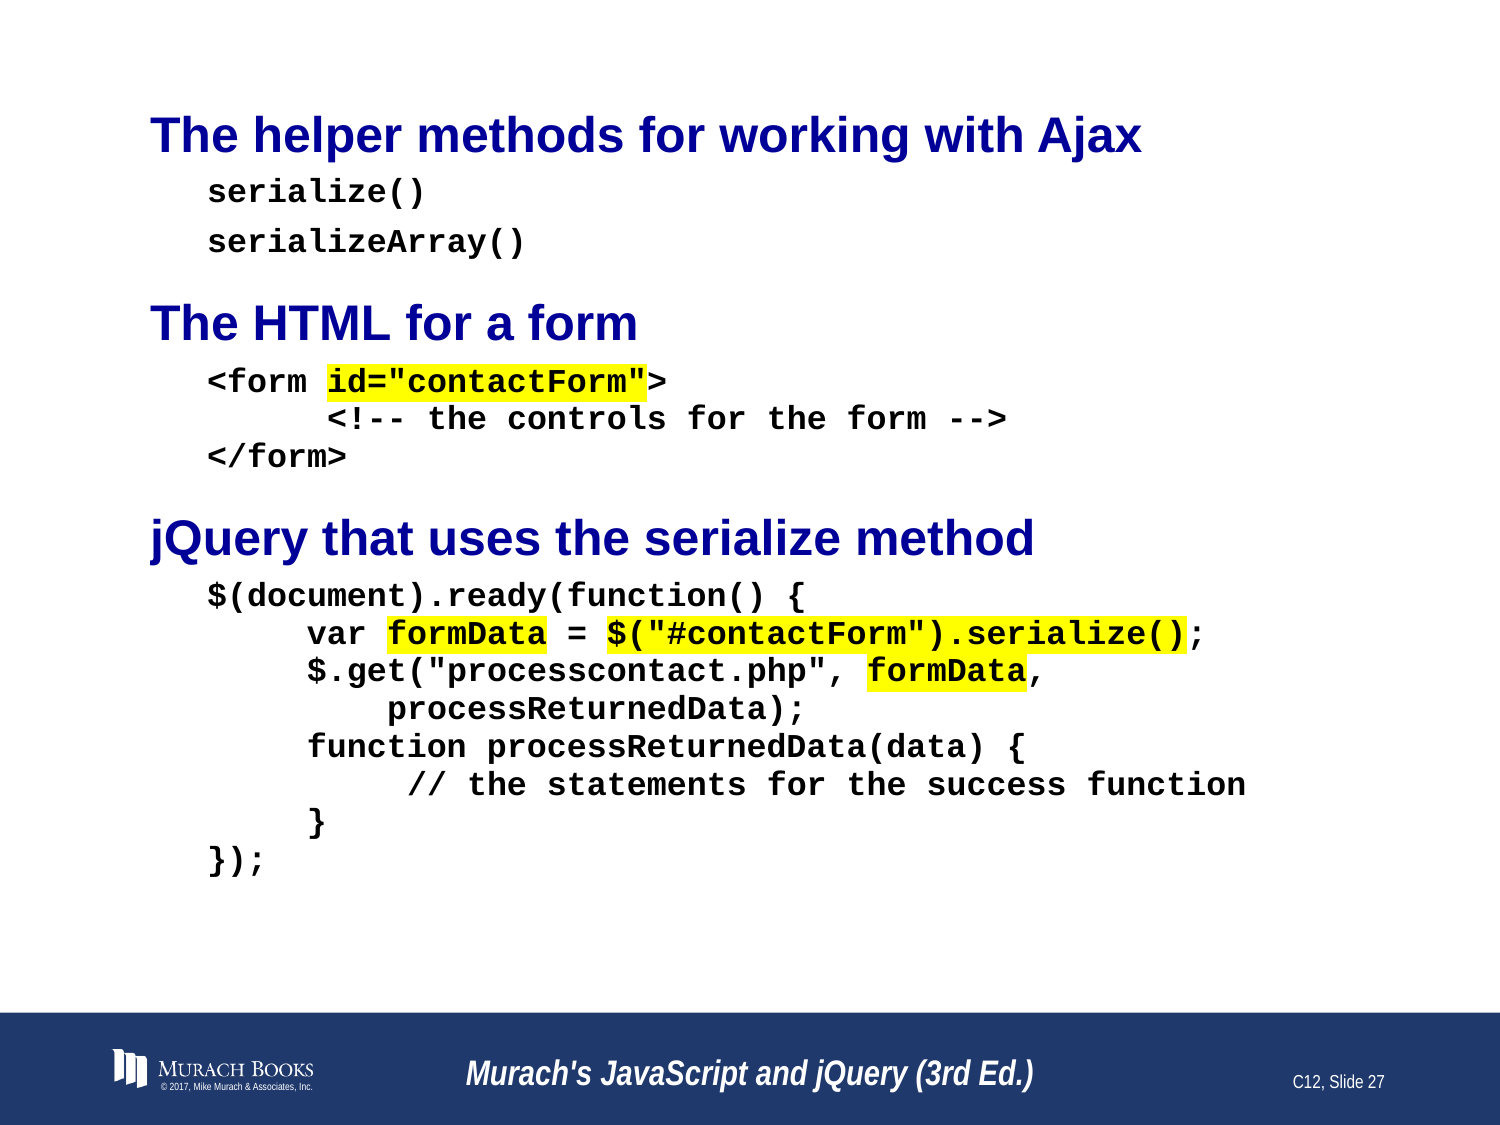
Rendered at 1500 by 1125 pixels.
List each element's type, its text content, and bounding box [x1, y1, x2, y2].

slide_number C12, Slide 27 [1087, 1025, 1400, 1100]
title The helper methods for working with Ajax [150, 102, 1350, 164]
slide_number Murach's JavaScript and jQuery (3rd Ed.) [463, 1025, 1050, 1100]
footer © 2017, Mike Murach & Associates, Inc. [12, 1025, 463, 1100]
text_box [149, 174, 1350, 881]
